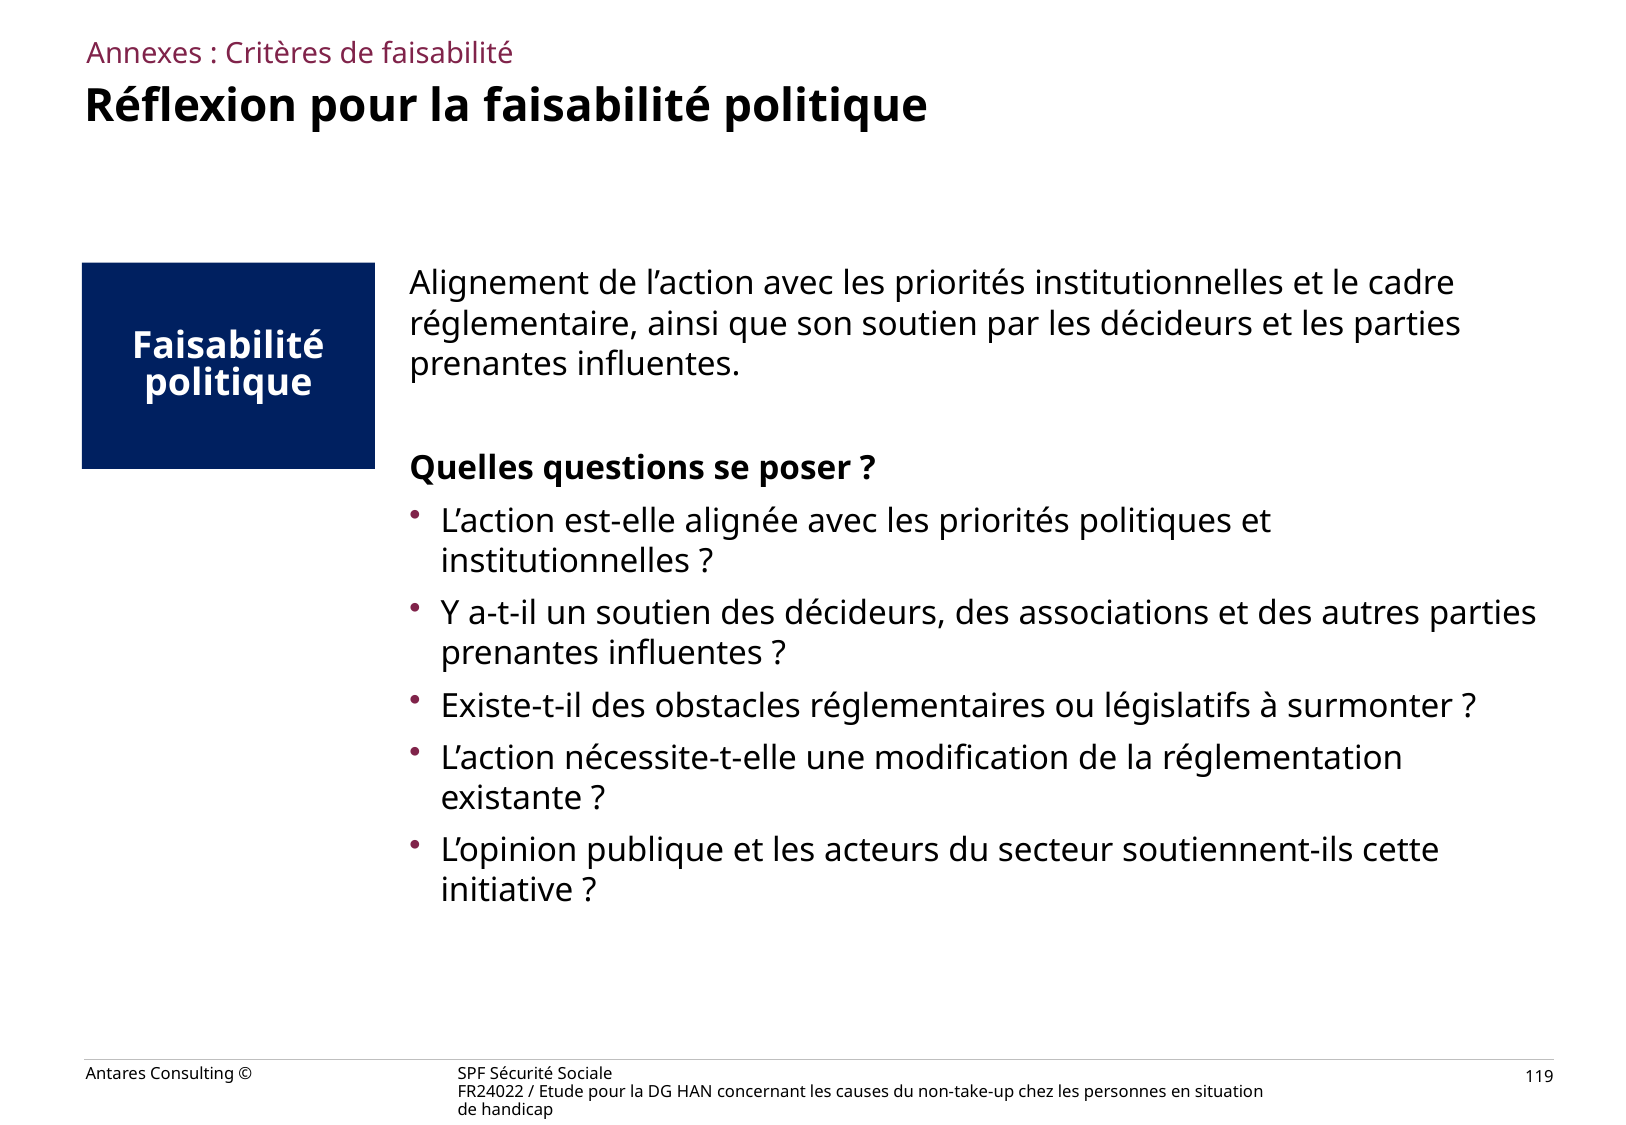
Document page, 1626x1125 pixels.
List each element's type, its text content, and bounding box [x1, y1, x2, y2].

text_box Faisabilité politique [81, 262, 375, 469]
text_box Annexes : Critères de faisabilité [86, 38, 1522, 70]
title Réflexion pour la faisabilité politique [84, 82, 1550, 229]
list Alignement de l’action avec les priorités institutionnelles et le cadre réglementaire, ainsi que son soutien par les décideurs et les parties prenantes influentes. Quelles questions se poser ? L’action est-elle alignée avec les priorités politiques et institutionnelles ? Y a-t-il un soutien des décideurs, des associations et des autres parties prenantes influentes ? Existe-t-il des obstacles réglementaires ou législatifs à surmonter ? L’action nécessite-t-elle une modification de la réglementation existante ? L’opinion publique et les acteurs du secteur soutiennent-ils cette initiative ? [409, 261, 1551, 755]
